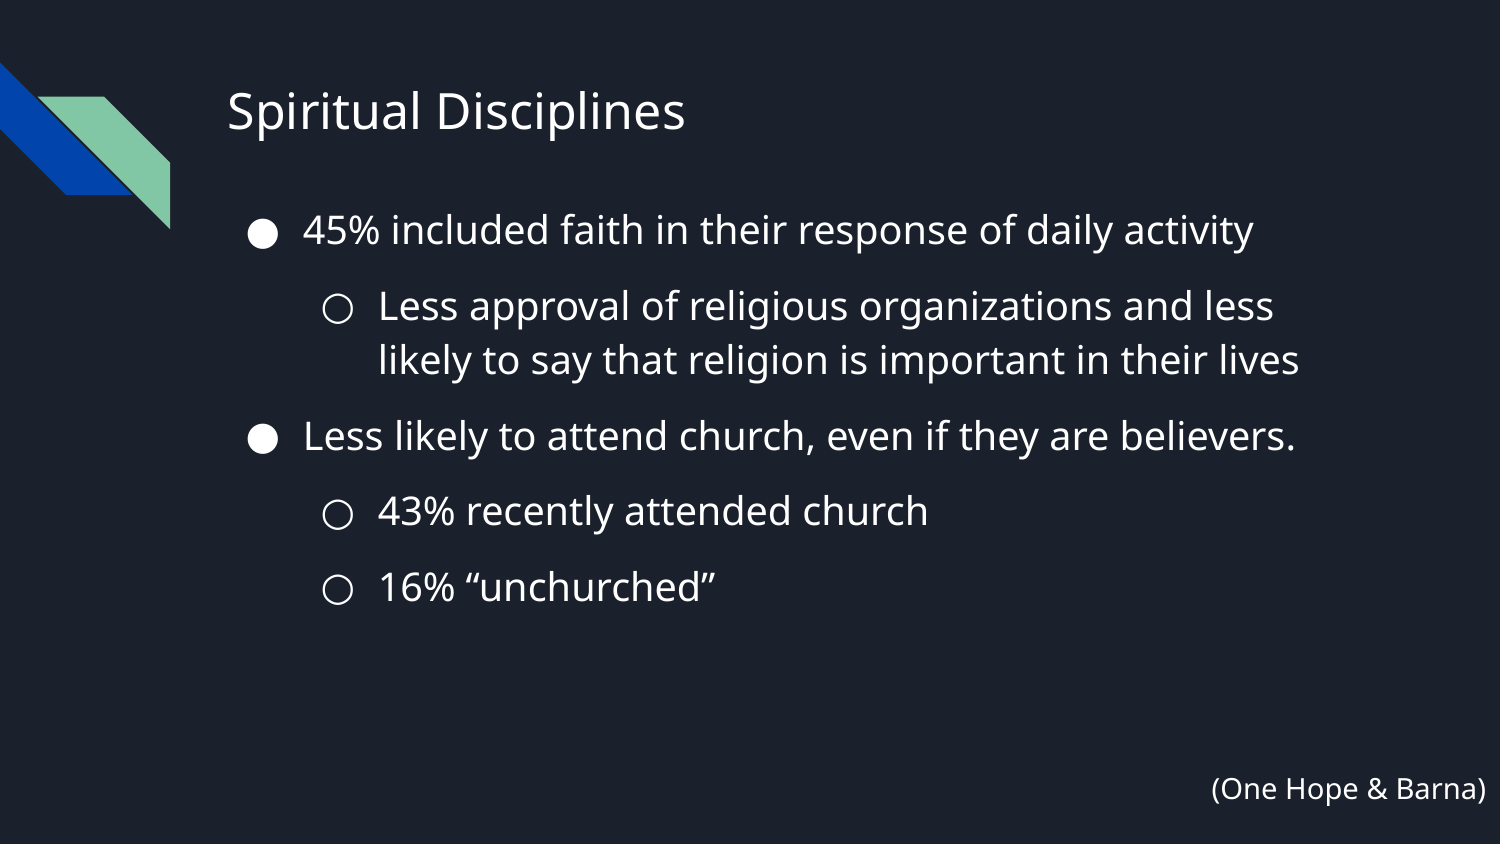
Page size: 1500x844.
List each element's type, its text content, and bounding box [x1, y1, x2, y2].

list 45% included faith in their response of daily activity Less approval of religious organizations and less likely to say that religion is important in their lives Less likely to attend church, even if they are believers. 43% recently attended church 16% “unchurched” [212, 183, 1368, 661]
text_box (One Hope & Barna) [1196, 755, 1500, 813]
title Spiritual Disciplines [212, 64, 1368, 183]
